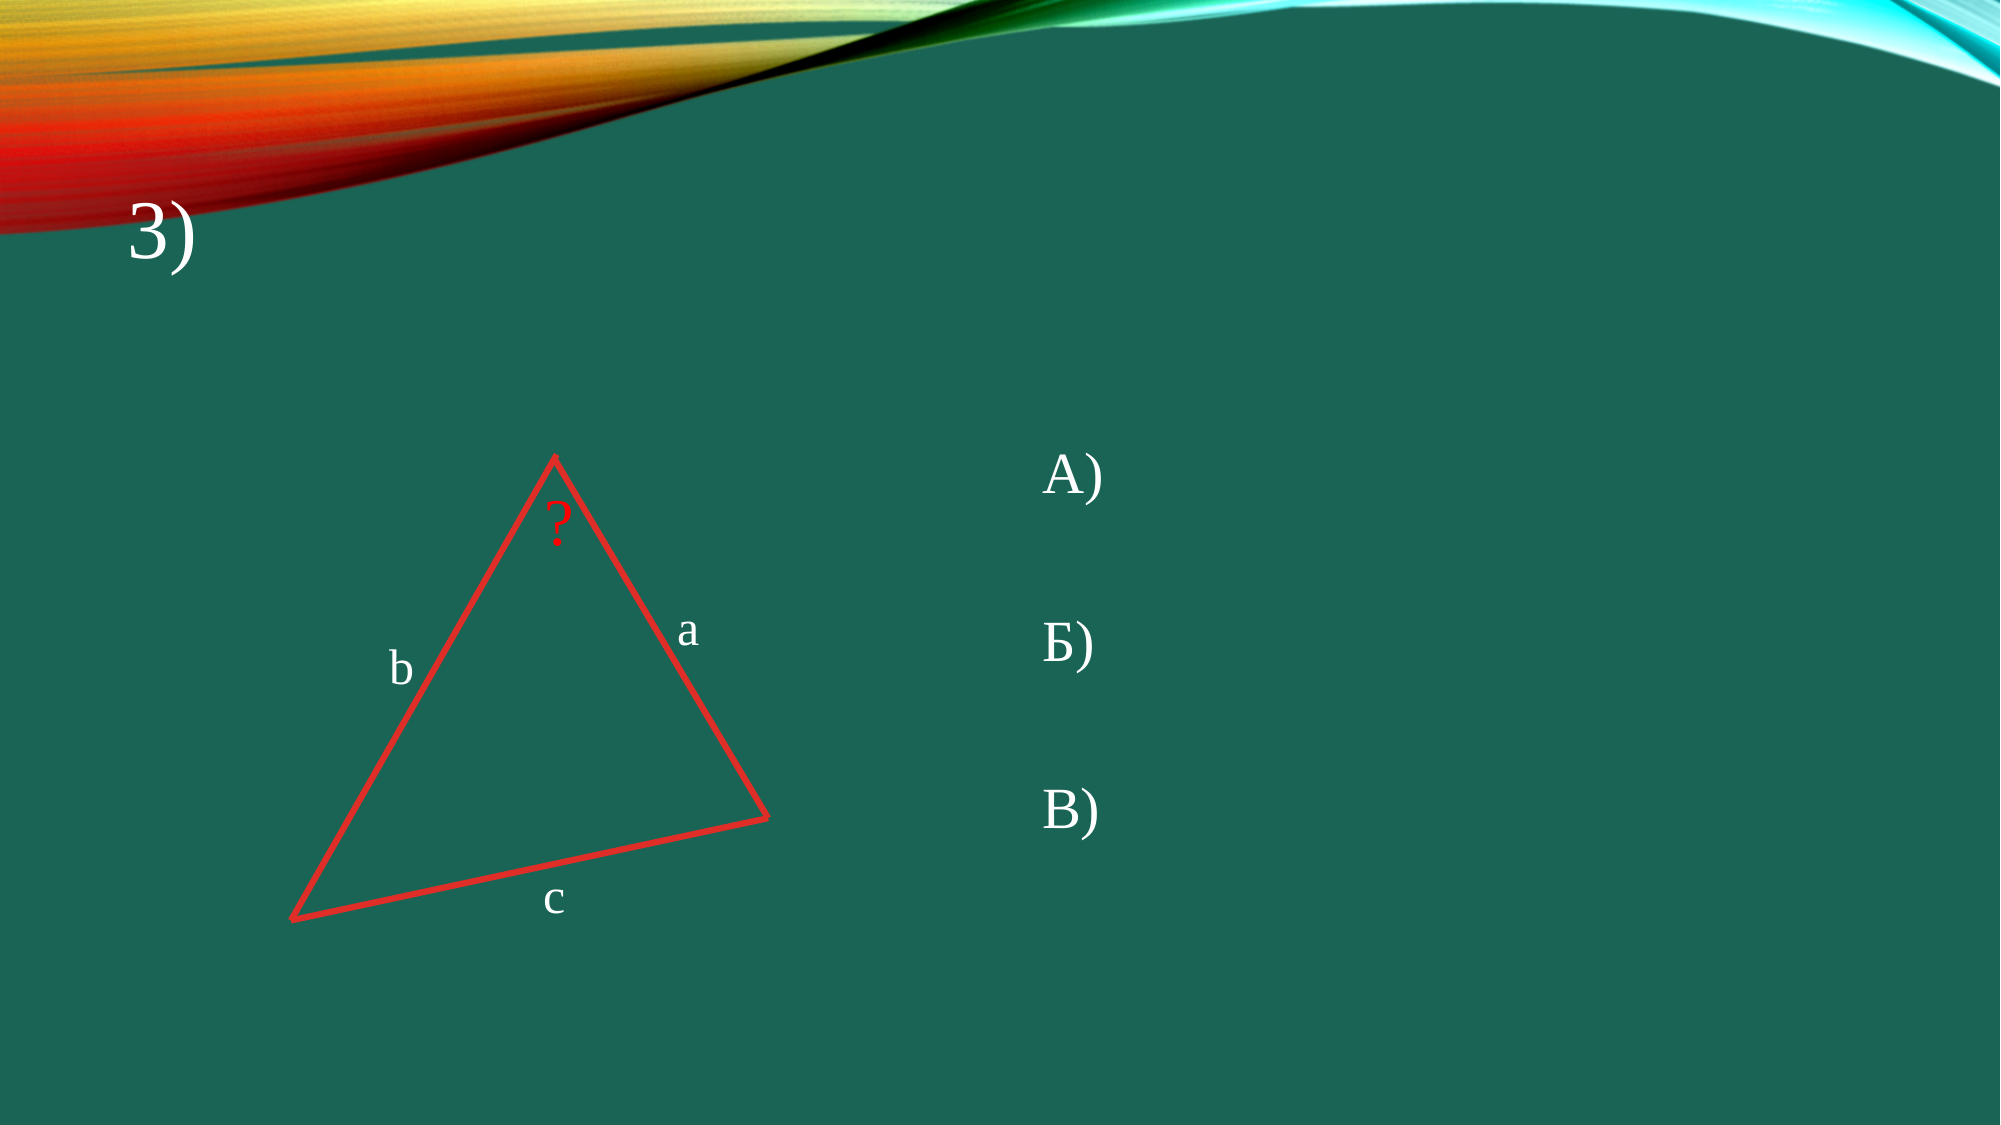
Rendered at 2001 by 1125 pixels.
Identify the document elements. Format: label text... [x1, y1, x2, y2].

title 3) [112, 125, 1888, 338]
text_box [554, 458, 769, 817]
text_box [290, 454, 558, 817]
picture [0, 0, 2000, 237]
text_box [290, 817, 769, 921]
